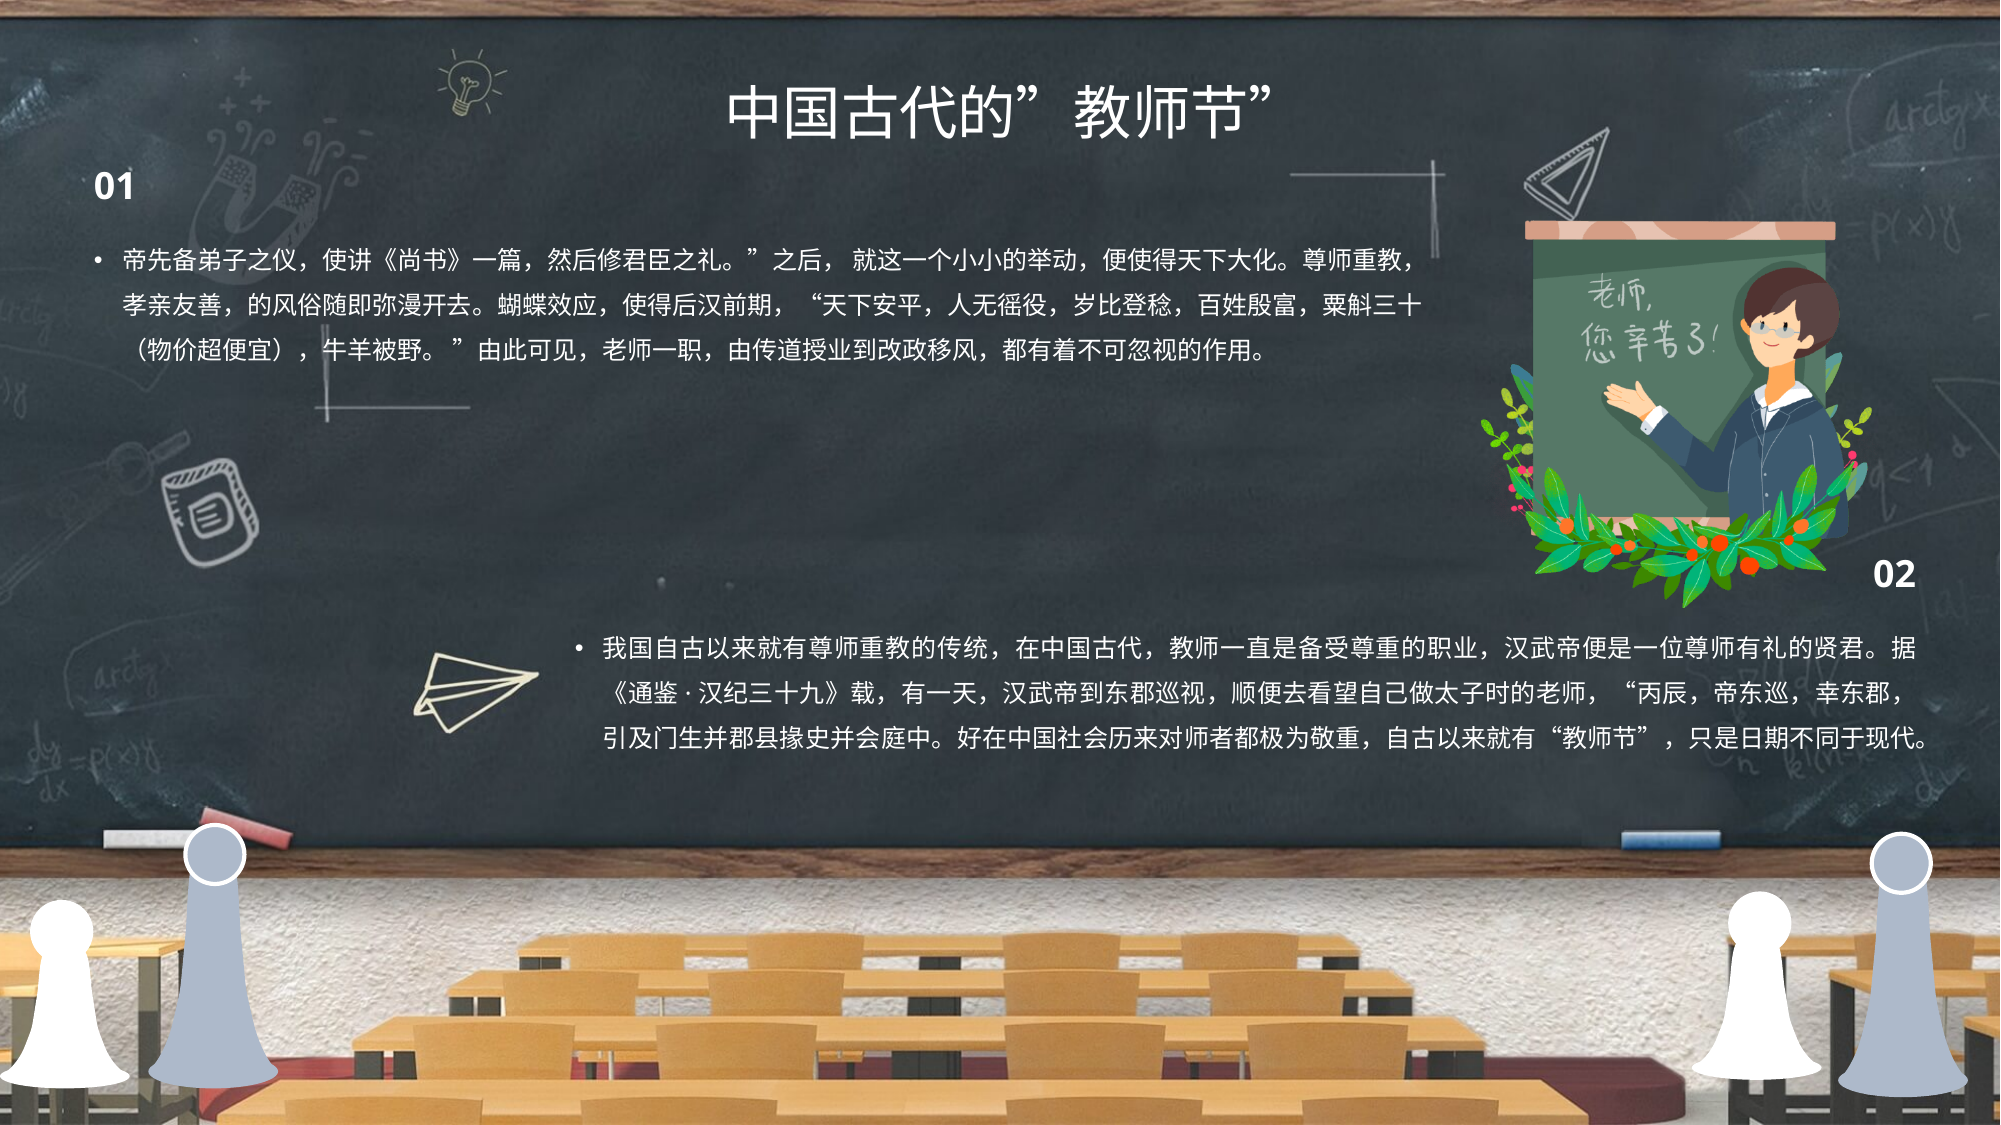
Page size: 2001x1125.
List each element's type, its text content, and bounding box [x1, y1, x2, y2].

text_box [79, 154, 1450, 404]
text_box 中国古代的”教师节” [709, 54, 1322, 154]
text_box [559, 542, 1931, 792]
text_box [0, 824, 1968, 1098]
picture [0, 0, 2000, 1125]
